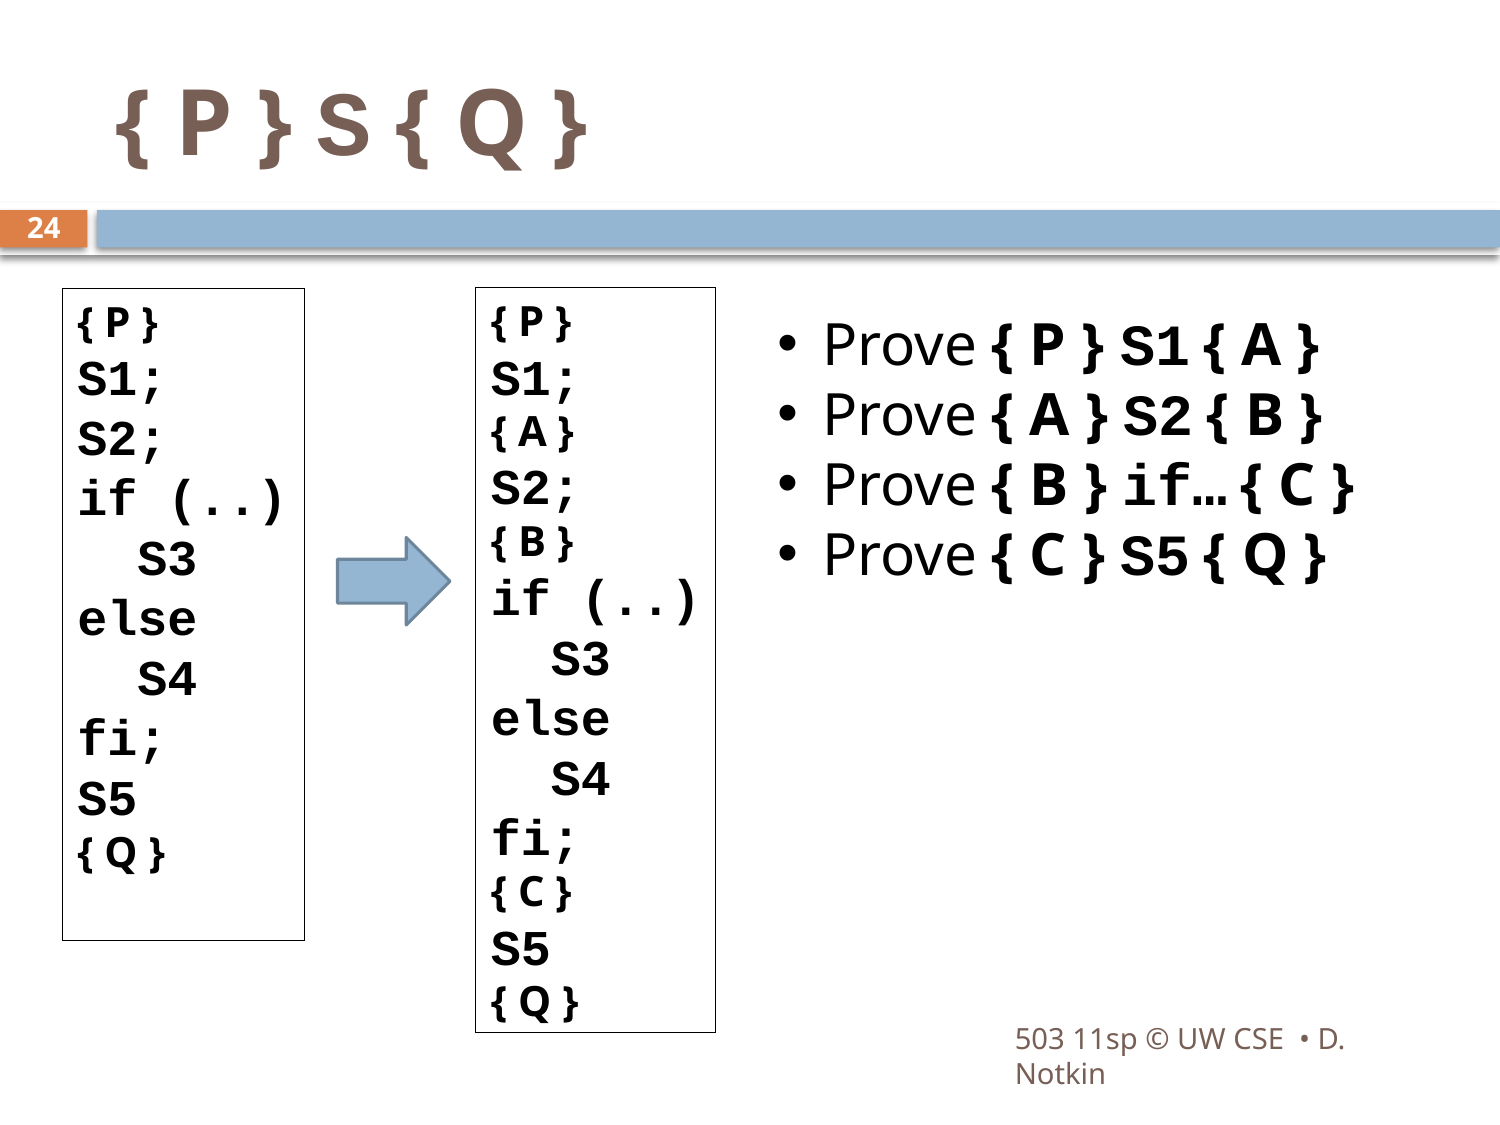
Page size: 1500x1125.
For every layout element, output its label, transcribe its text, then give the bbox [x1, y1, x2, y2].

text_box { P } S1; { A } S2; { B } if (..) S3 else S4 fi; { C } S5 { Q } [475, 287, 716, 1033]
text_box Prove { P } S1 { A } Prove { A } S2 { B } Prove { B } if… { C } Prove { C } S5 { Q } [762, 299, 1425, 595]
list { P } S1; S2; if (..) S3 else S4 fi; S5 { Q } [62, 288, 305, 941]
slide_number 503 11sp © UW CSE • D. Notkin [999, 1025, 1438, 1085]
title { P } S { Q } [100, 37, 1438, 200]
text_box [335, 536, 452, 627]
slide_number 24 [0, 208, 88, 249]
